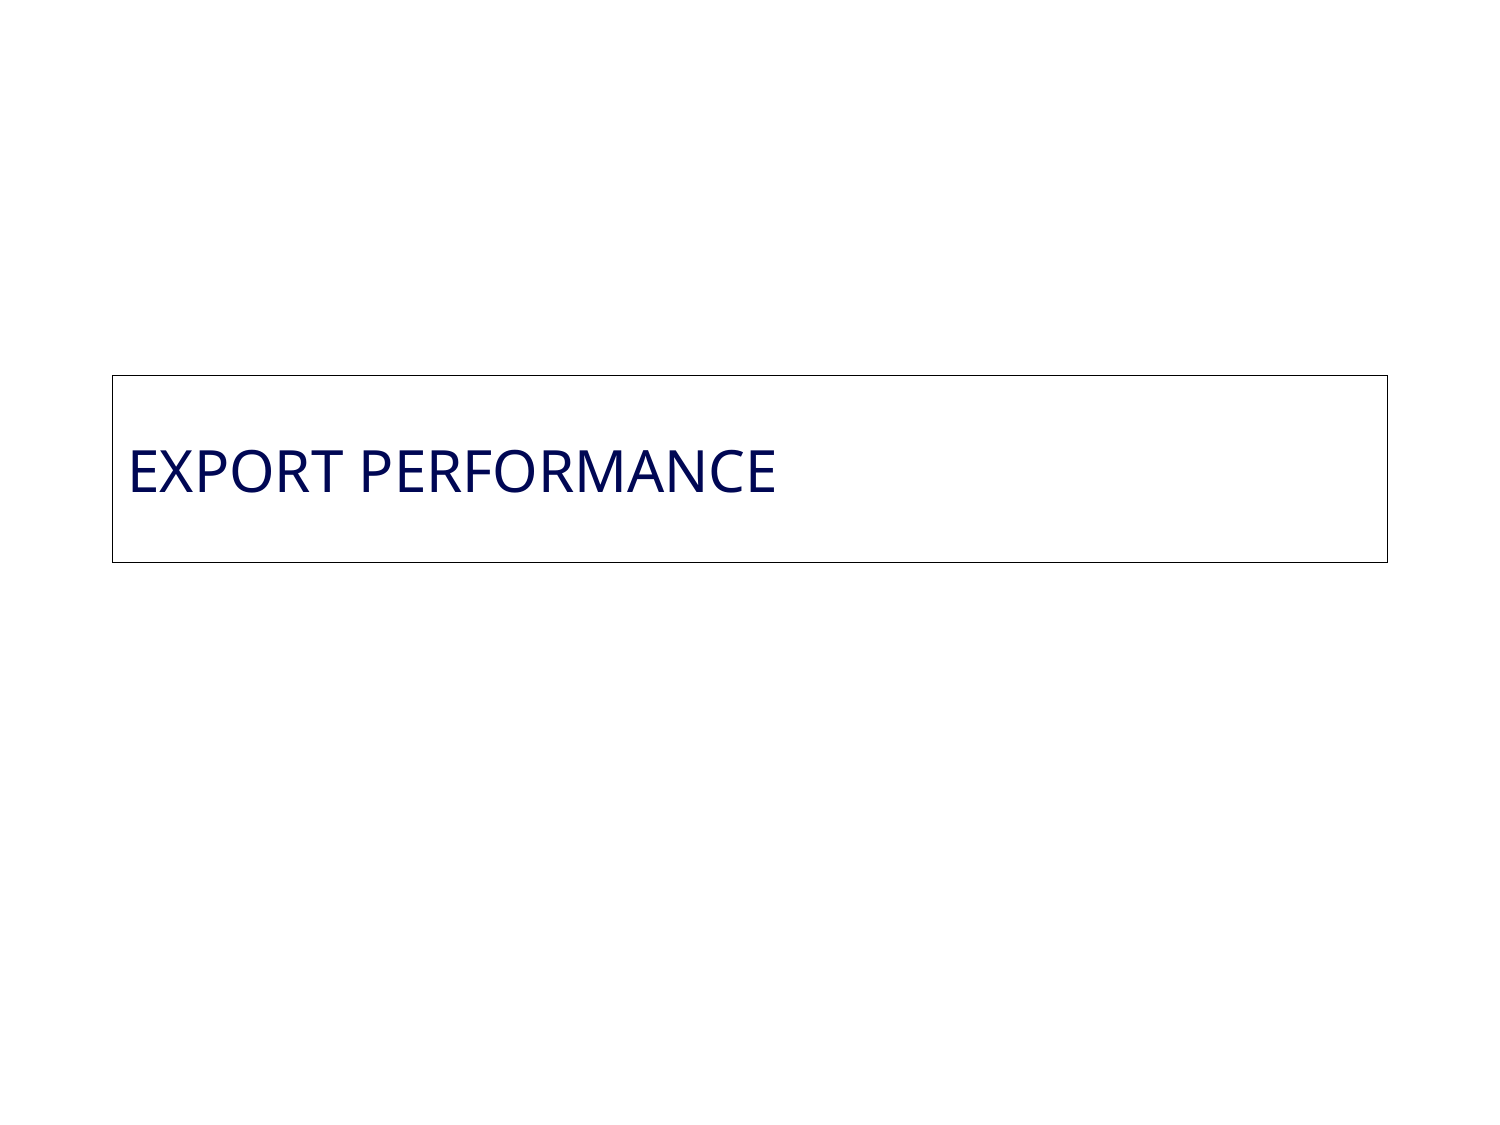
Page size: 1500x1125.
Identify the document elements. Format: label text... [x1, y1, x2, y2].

title EXPORT PERFORMANCE [112, 375, 1388, 563]
